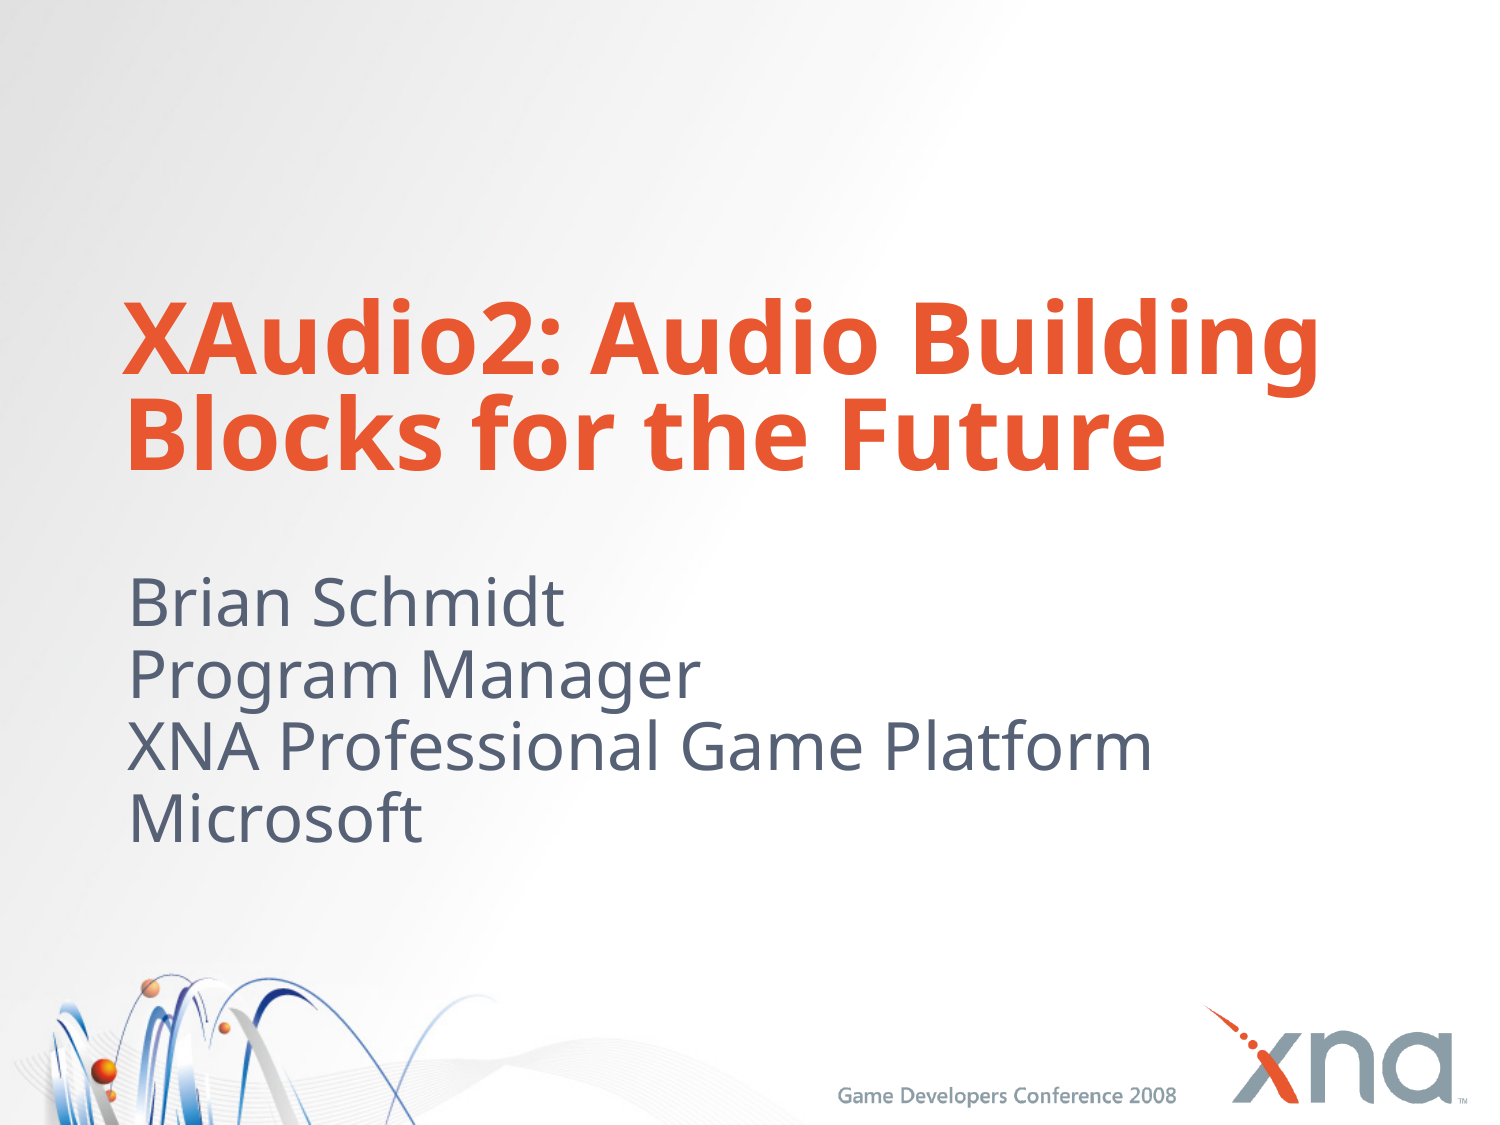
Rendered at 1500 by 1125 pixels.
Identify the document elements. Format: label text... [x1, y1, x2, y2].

subtitle Brian Schmidt Program Manager XNA Professional Game Platform Microsoft [112, 561, 1438, 868]
title XAudio2: Audio Building Blocks for the Future [107, 289, 1433, 498]
picture [0, 0, 1500, 1125]
